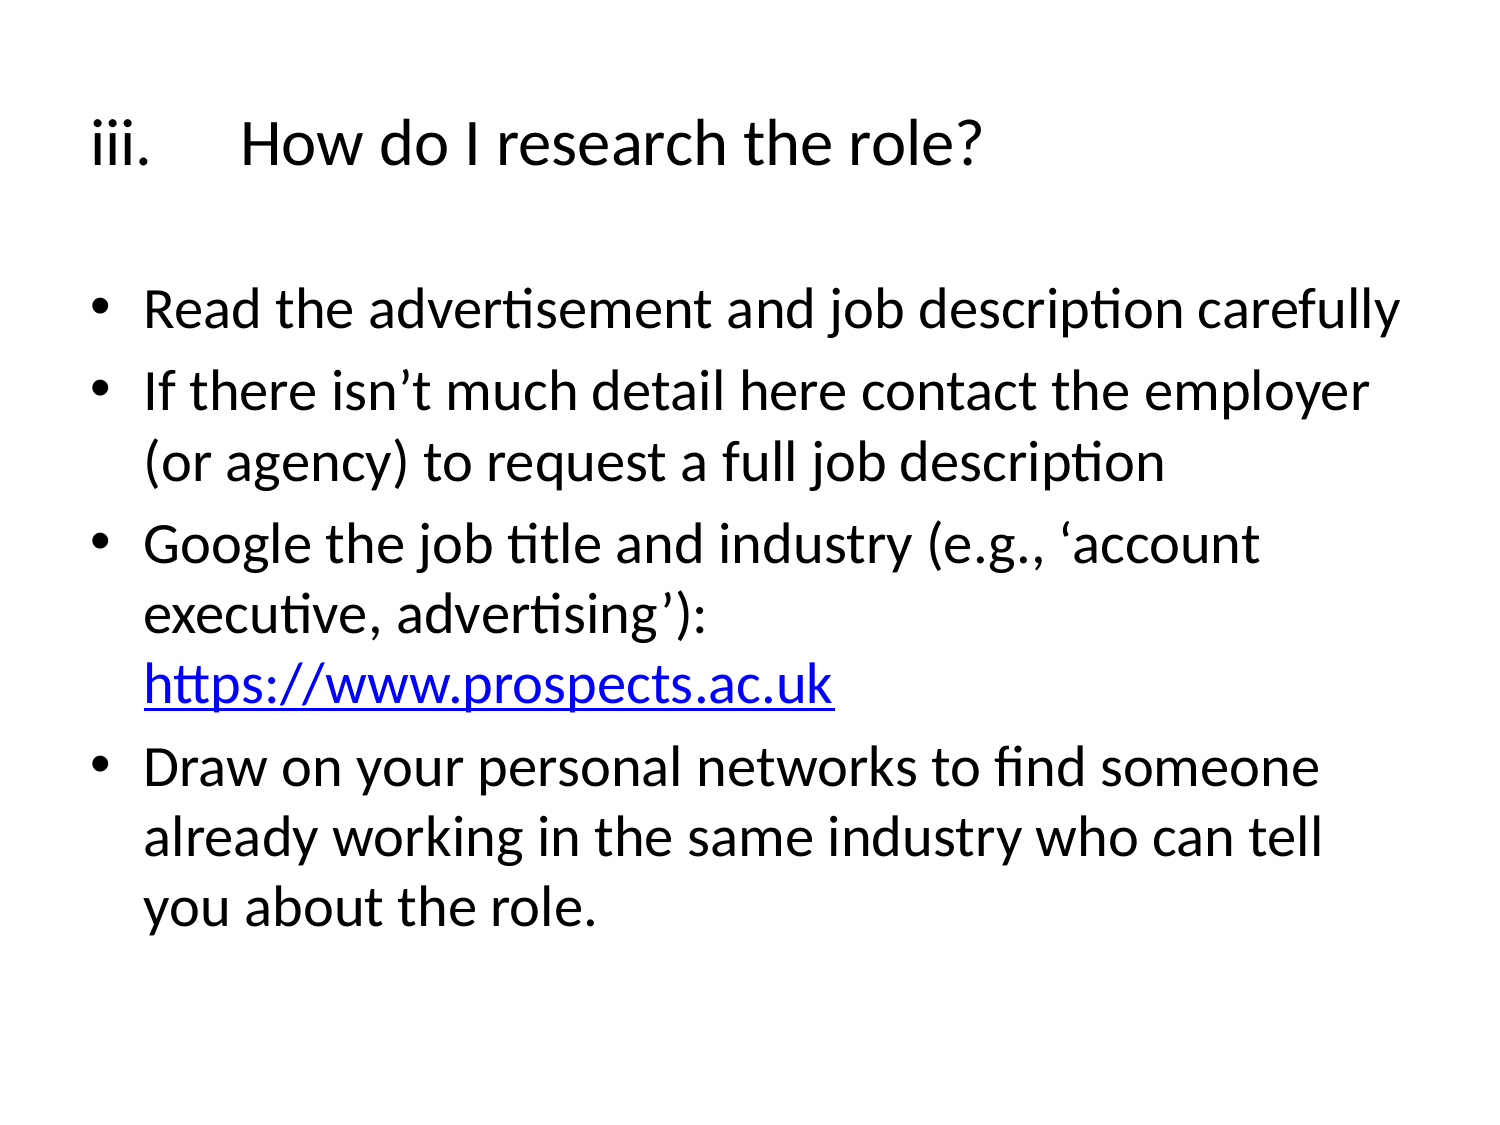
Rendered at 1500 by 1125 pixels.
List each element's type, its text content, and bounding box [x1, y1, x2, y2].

title iii. How do I research the role? [75, 45, 1425, 233]
list Read the advertisement and job description carefully If there isn’t much detail here contact the employer (or agency) to request a full job description Google the job title and industry (e.g., ‘account executive, advertising’): https://www.prospects.ac.uk Draw on your personal networks to find someone already working in the same industry who can tell you about the role. [75, 262, 1425, 1005]
